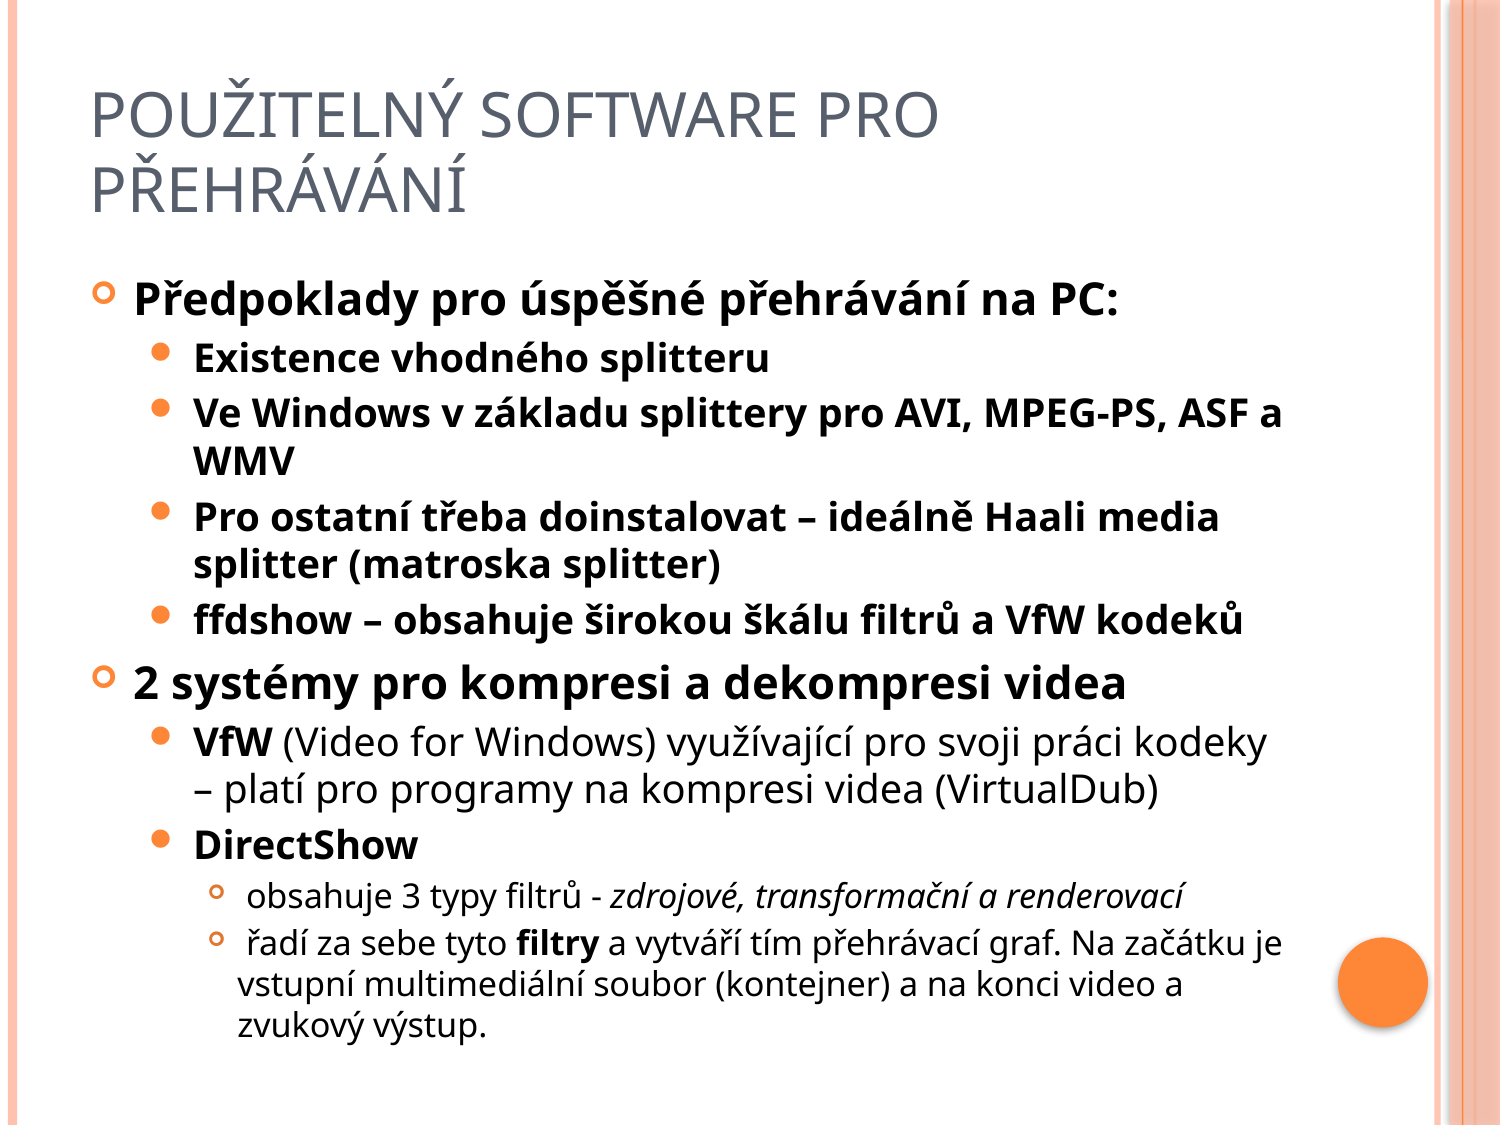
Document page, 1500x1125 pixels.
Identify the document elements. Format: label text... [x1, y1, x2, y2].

title Použitelný software pro přehrávání [75, 45, 1300, 233]
list Předpoklady pro úspěšné přehrávání na PC: Existence vhodného splitteru Ve Windows v základu splittery pro AVI, MPEG-PS, ASF a WMV Pro ostatní třeba doinstalovat – ideálně Haali media splitter (matroska splitter) ffdshow – obsahuje širokou škálu filtrů a VfW kodeků 2 systémy pro kompresi a dekompresi videa VfW (Video for Windows) využívající pro svoji práci kodeky – platí pro programy na kompresi videa (VirtualDub) DirectShow obsahuje 3 typy filtrů - zdrojové, transformační a renderovací řadí za sebe tyto filtry a vytváří tím přehrávací graf. Na začátku je vstupní multimediální soubor (kontejner) a na konci video a zvukový výstup. [75, 262, 1300, 1062]
